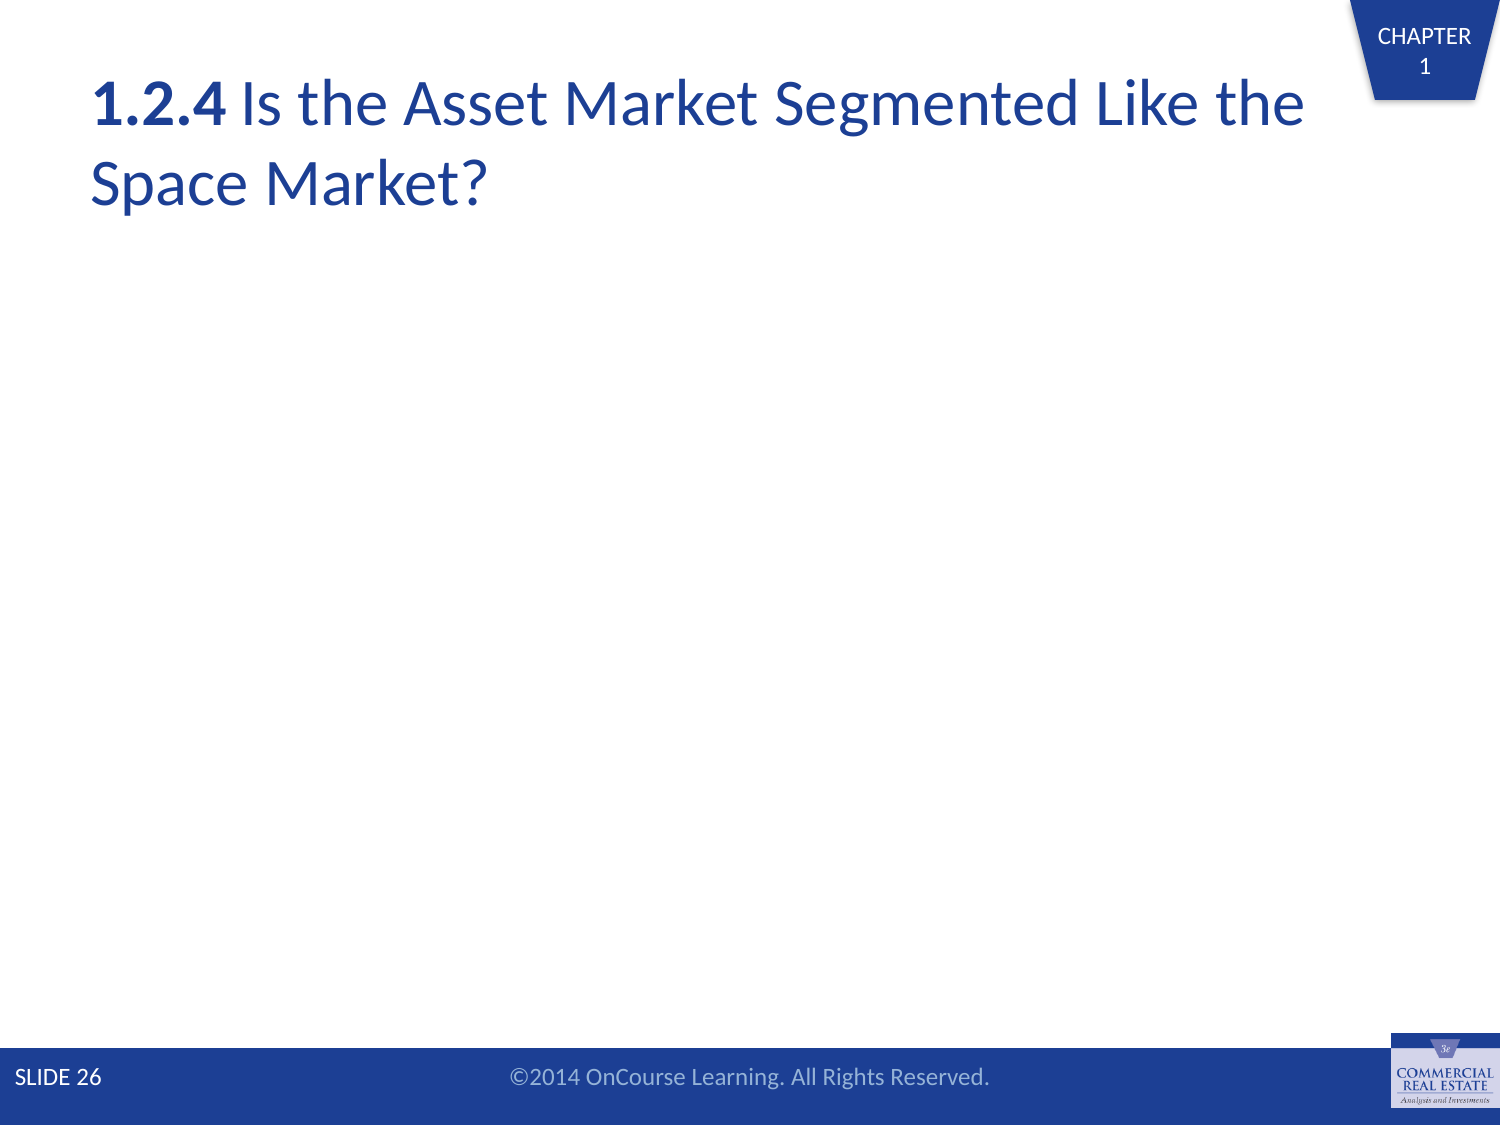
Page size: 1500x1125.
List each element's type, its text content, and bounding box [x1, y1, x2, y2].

slide_number SLIDE 26 [0, 1052, 350, 1113]
picture [1391, 1033, 1500, 1108]
title 1.2.4 Is the Asset Market Segmented Like the Space Market? [75, 45, 1350, 233]
